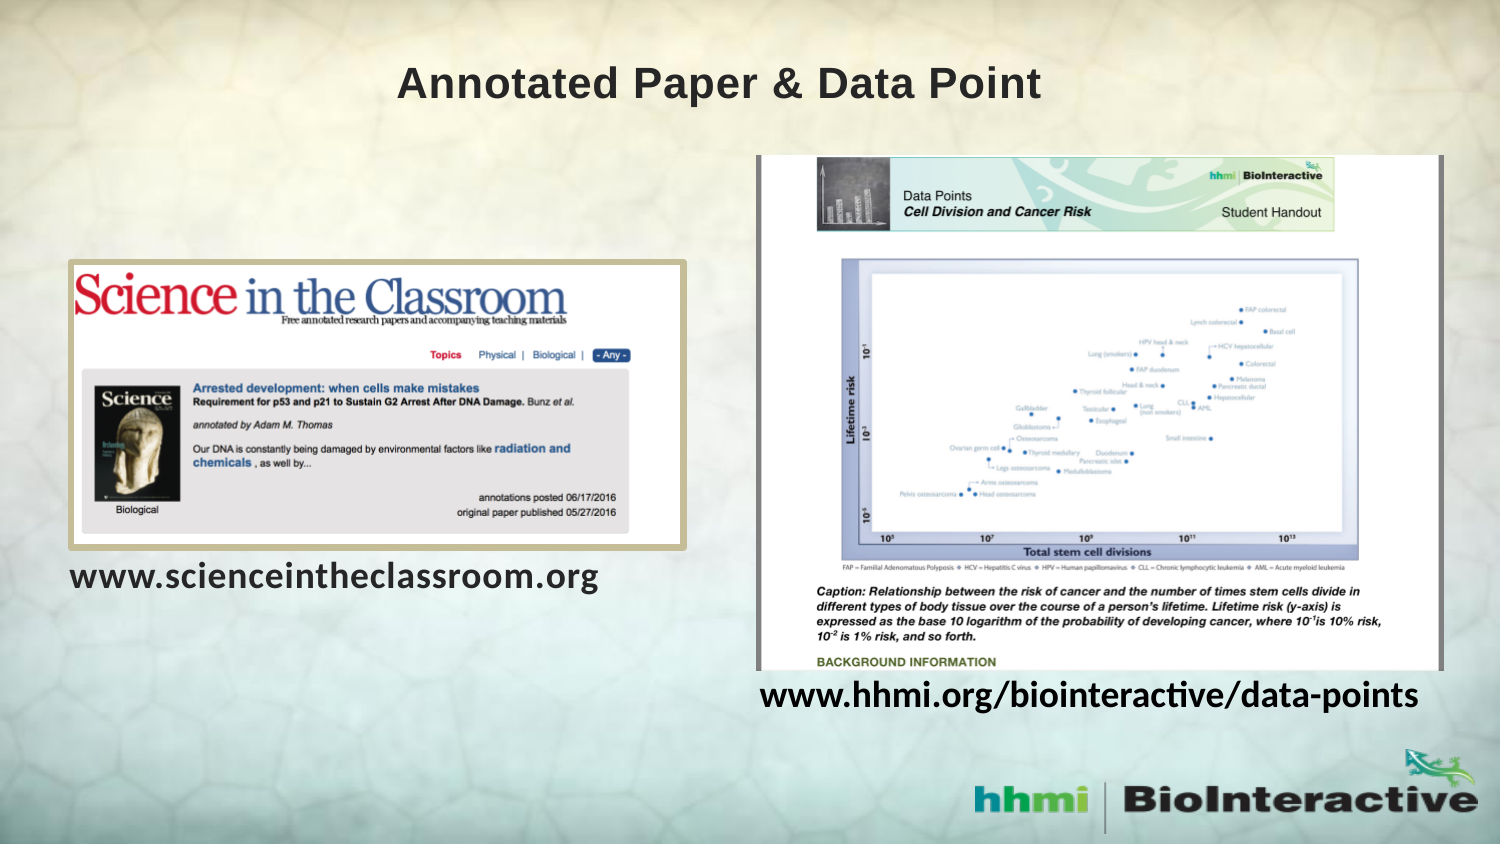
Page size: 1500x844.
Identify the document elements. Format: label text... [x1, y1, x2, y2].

picture [73, 265, 681, 545]
text_box Annotated Paper & Data Point [232, 47, 1207, 168]
title www.scienceintheclassroom.org [0, 544, 681, 625]
text_box www.hhmi.org/biointeractive/data-points [744, 662, 1455, 722]
picture [0, 0, 1500, 844]
